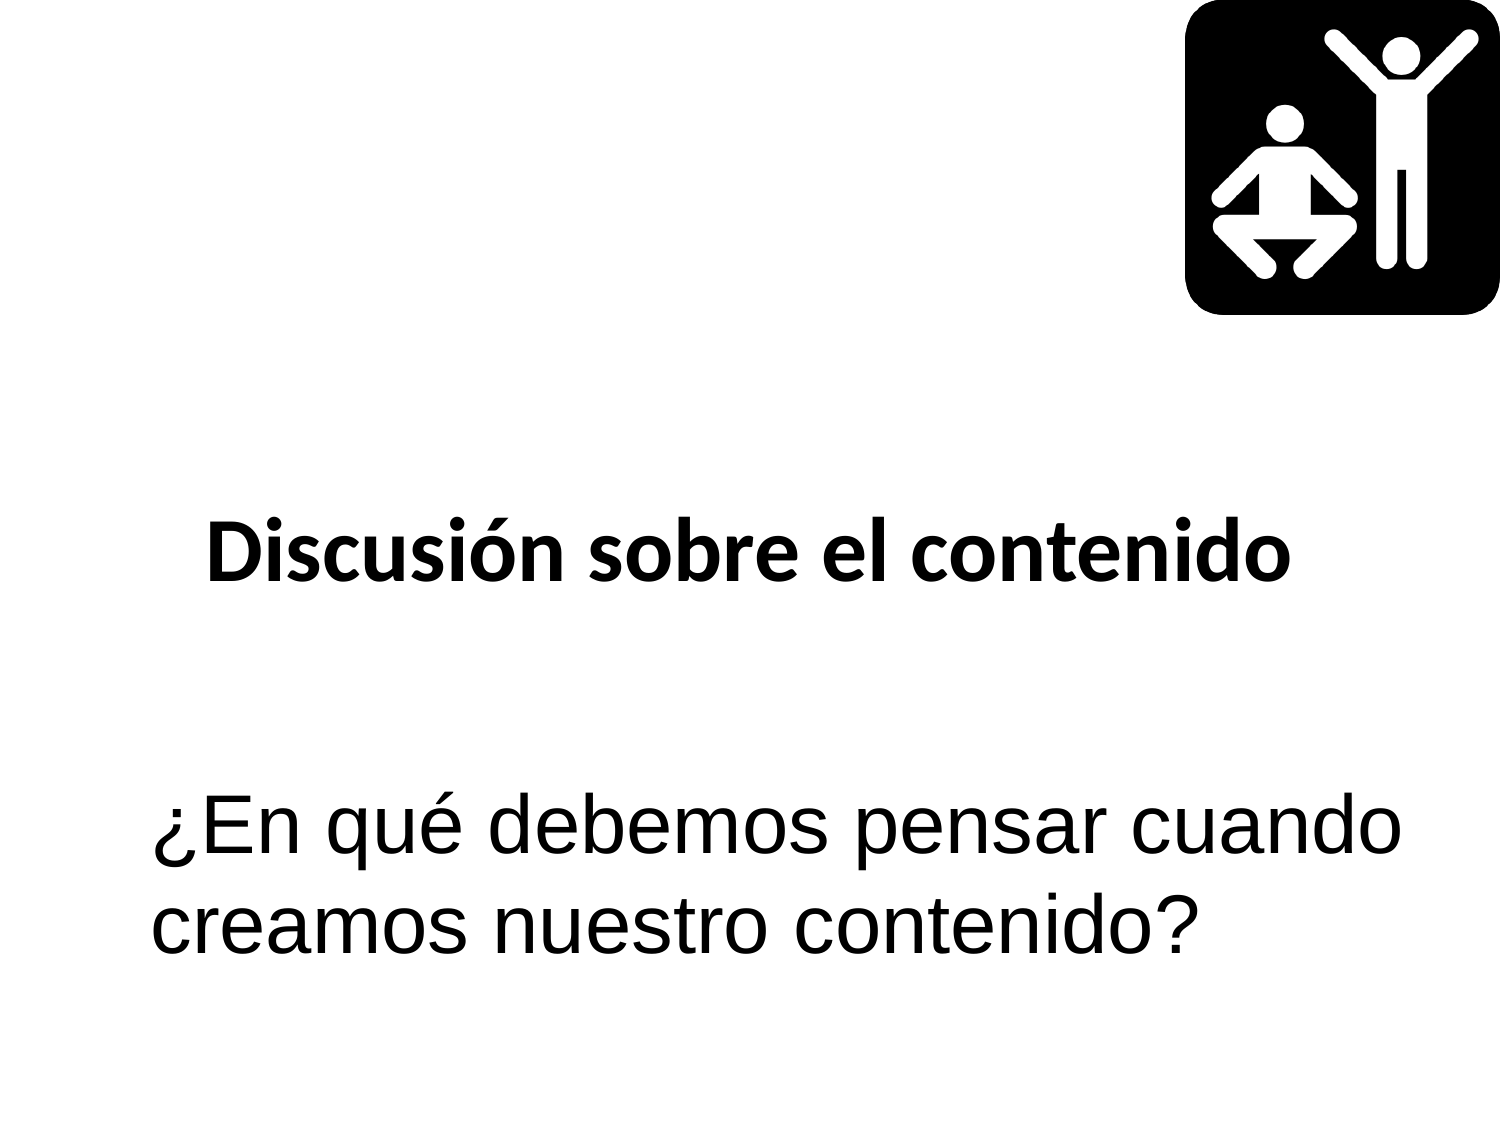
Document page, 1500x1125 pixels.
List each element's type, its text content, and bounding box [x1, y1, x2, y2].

title Discusión sobre el contenido [76, 491, 1424, 599]
picture [1185, 0, 1500, 315]
text_box ¿En qué debemos pensar cuando creamos nuestro contenido? [135, 763, 1435, 978]
